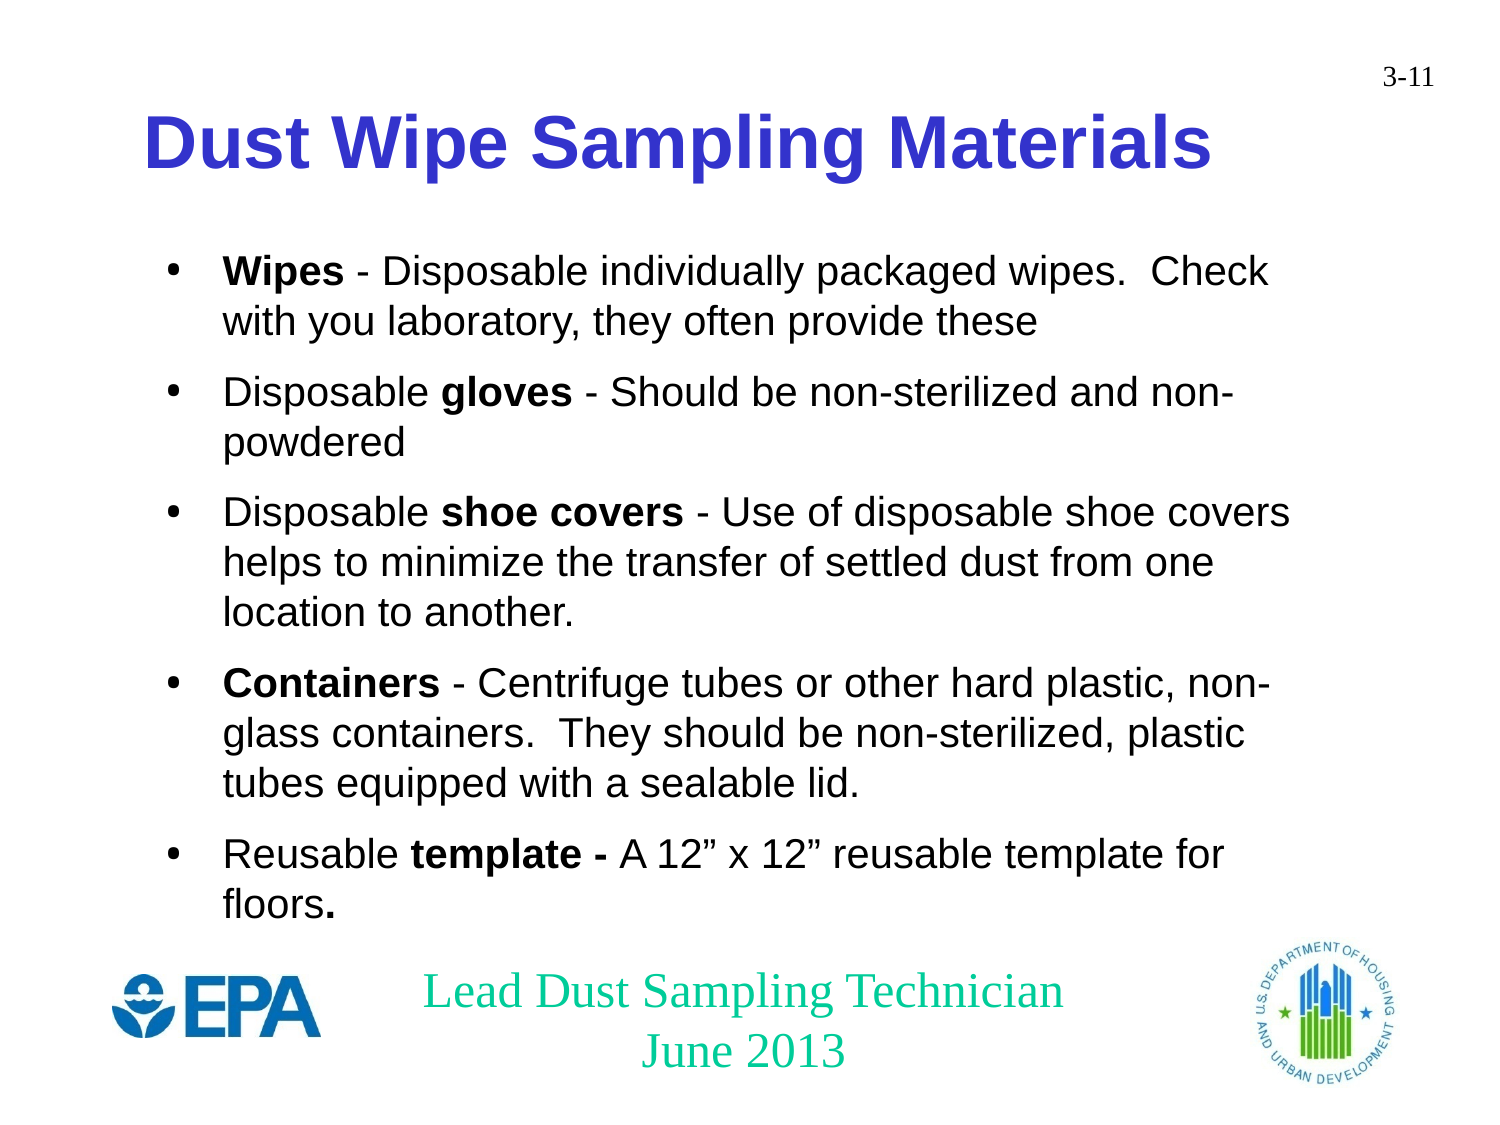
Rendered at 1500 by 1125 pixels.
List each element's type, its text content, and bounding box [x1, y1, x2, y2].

picture [1250, 937, 1400, 1088]
text_box Dust Wipe Sampling Materials [129, 44, 1280, 232]
text_box Wipes - Disposable individually packaged wipes. Check with you laboratory, they often provide these Disposable gloves - Should be non-sterilized and non-powdered Disposable shoe covers - Use of disposable shoe covers helps to minimize the transfer of settled dust from one location to another. Containers - Centrifuge tubes or other hard plastic, non-glass containers. They should be non-sterilized, plastic tubes equipped with a sealable lid. Reusable template - A 12” x 12” reusable template for floors. [151, 236, 1350, 939]
picture [112, 974, 321, 1038]
